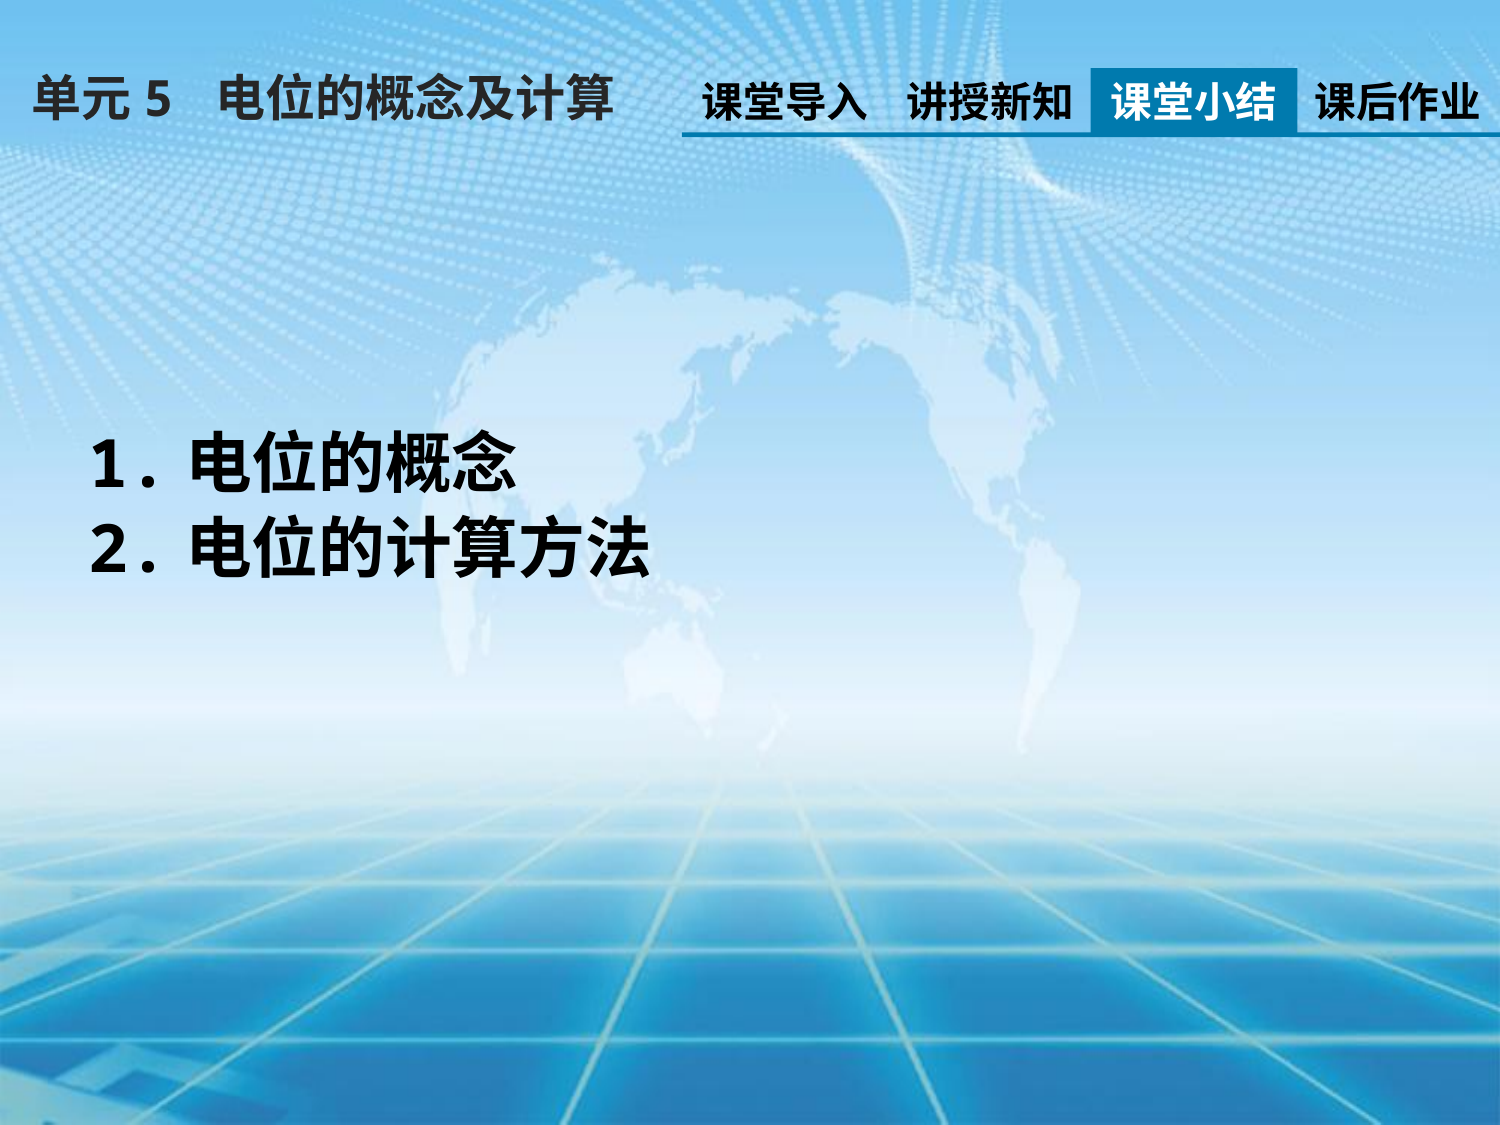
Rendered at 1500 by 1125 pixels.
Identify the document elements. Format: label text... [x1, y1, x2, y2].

text_box 1.电位的概念 2.电位的计算方法 [73, 422, 1428, 816]
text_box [16, 59, 1500, 135]
picture [0, 0, 1500, 1125]
